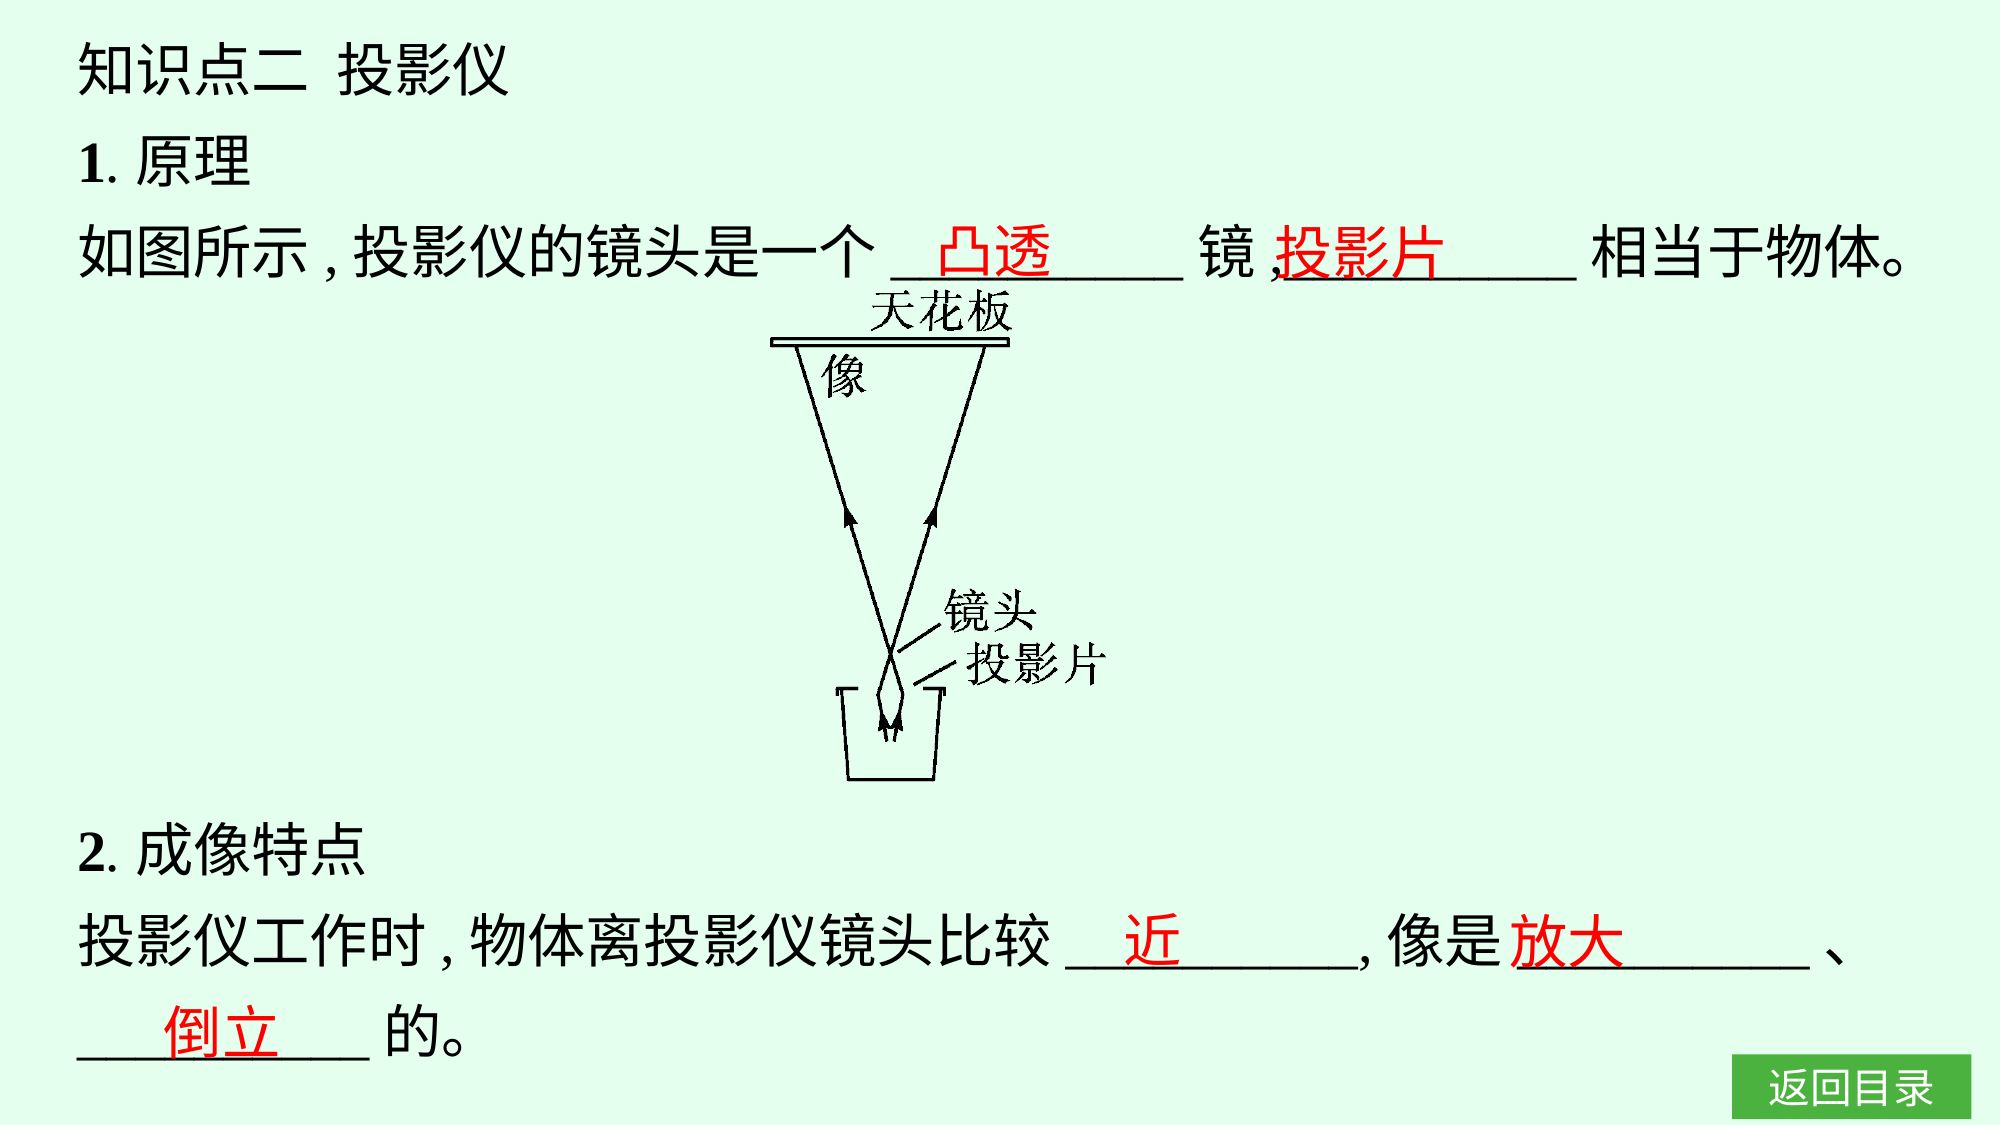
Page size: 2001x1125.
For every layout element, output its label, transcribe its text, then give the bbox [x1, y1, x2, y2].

picture [769, 286, 1109, 785]
text_box 倒立 [149, 967, 309, 1074]
text_box 放大 [1494, 877, 1654, 983]
text_box 投影片 [1259, 187, 1477, 294]
text_box 知识点二 投影仪 1.原理 如图所示,投影仪的镜头是一个__________镜,__________相当于物体。 [62, 5, 1938, 384]
text_box 近 [1108, 876, 1210, 982]
text_box 2.成像特点 投影仪工作时,物体离投影仪镜头比较__________,像是__________、__________的。 [62, 784, 1938, 1073]
text_box 凸透 [920, 186, 1080, 286]
